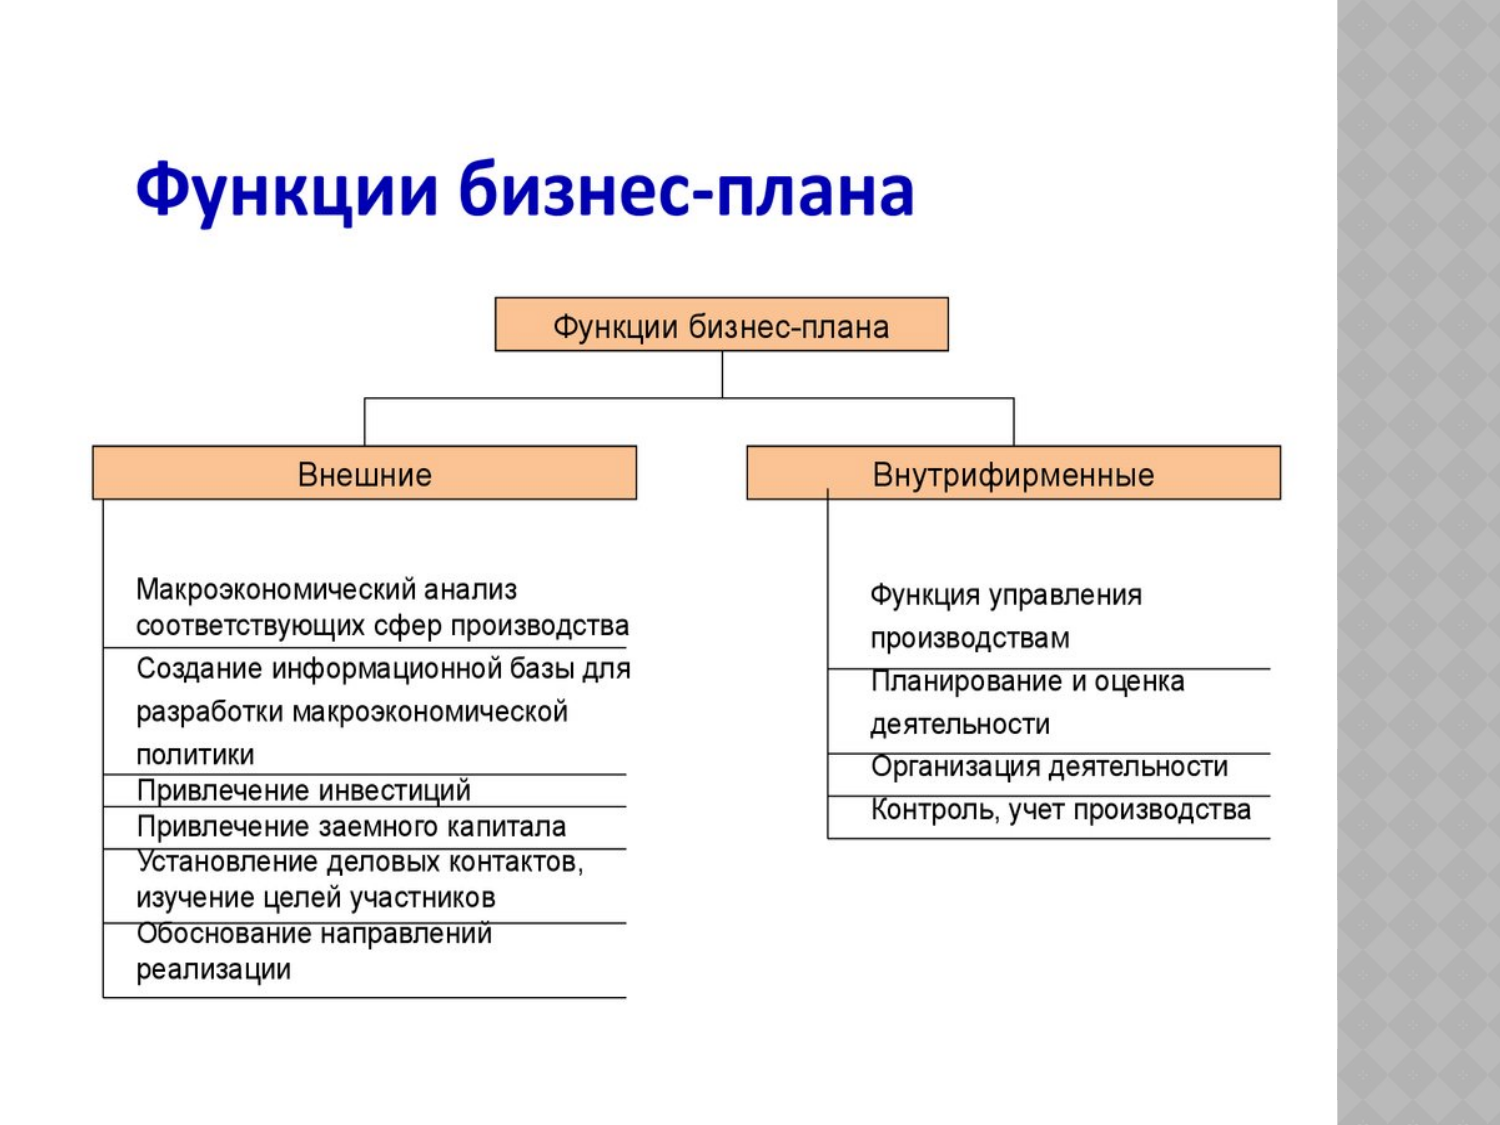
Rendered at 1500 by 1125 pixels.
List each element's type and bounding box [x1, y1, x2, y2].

picture [58, 58, 1337, 1069]
